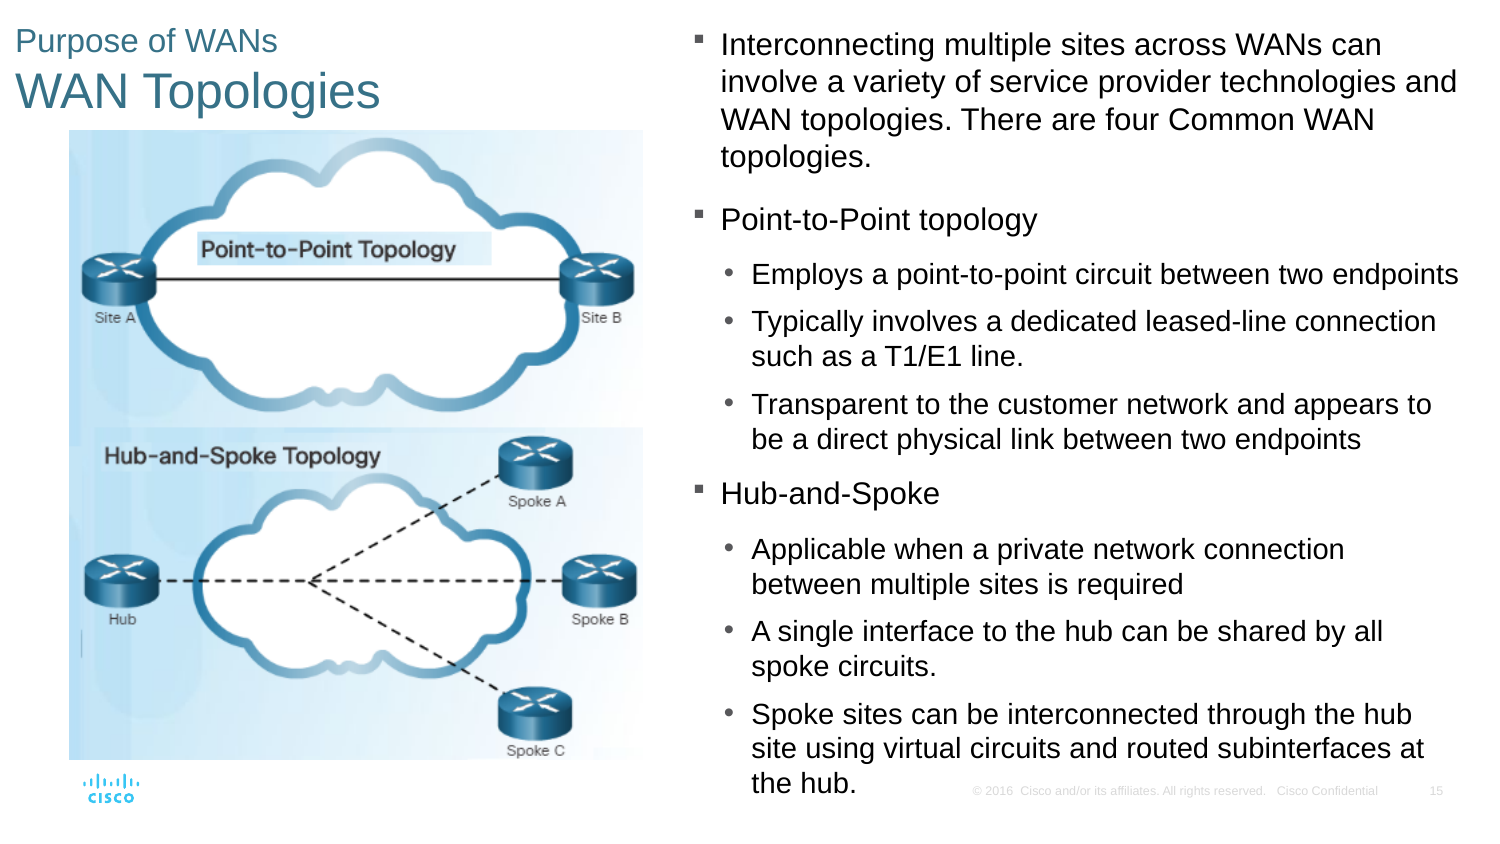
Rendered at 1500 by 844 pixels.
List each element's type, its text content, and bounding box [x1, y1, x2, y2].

picture [68, 130, 644, 761]
title Purpose of WANs WAN Topologies [0, 6, 847, 131]
list Interconnecting multiple sites across WANs can involve a variety of service provider technologies and WAN topologies. There are four Common WAN topologies. Point-to-Point topology Employs a point-to-point circuit between two endpoints Typically involves a dedicated leased-line connection such as a T1/E1 line. Transparent to the customer network and appears to be a direct physical link between two endpoints Hub-and-Spoke Applicable when a private network connection between multiple sites is required A single interface to the hub can be shared by all spoke circuits. Spoke sites can be interconnected through the hub site using virtual circuits and routed subinterfaces at the hub. [677, 16, 1492, 828]
